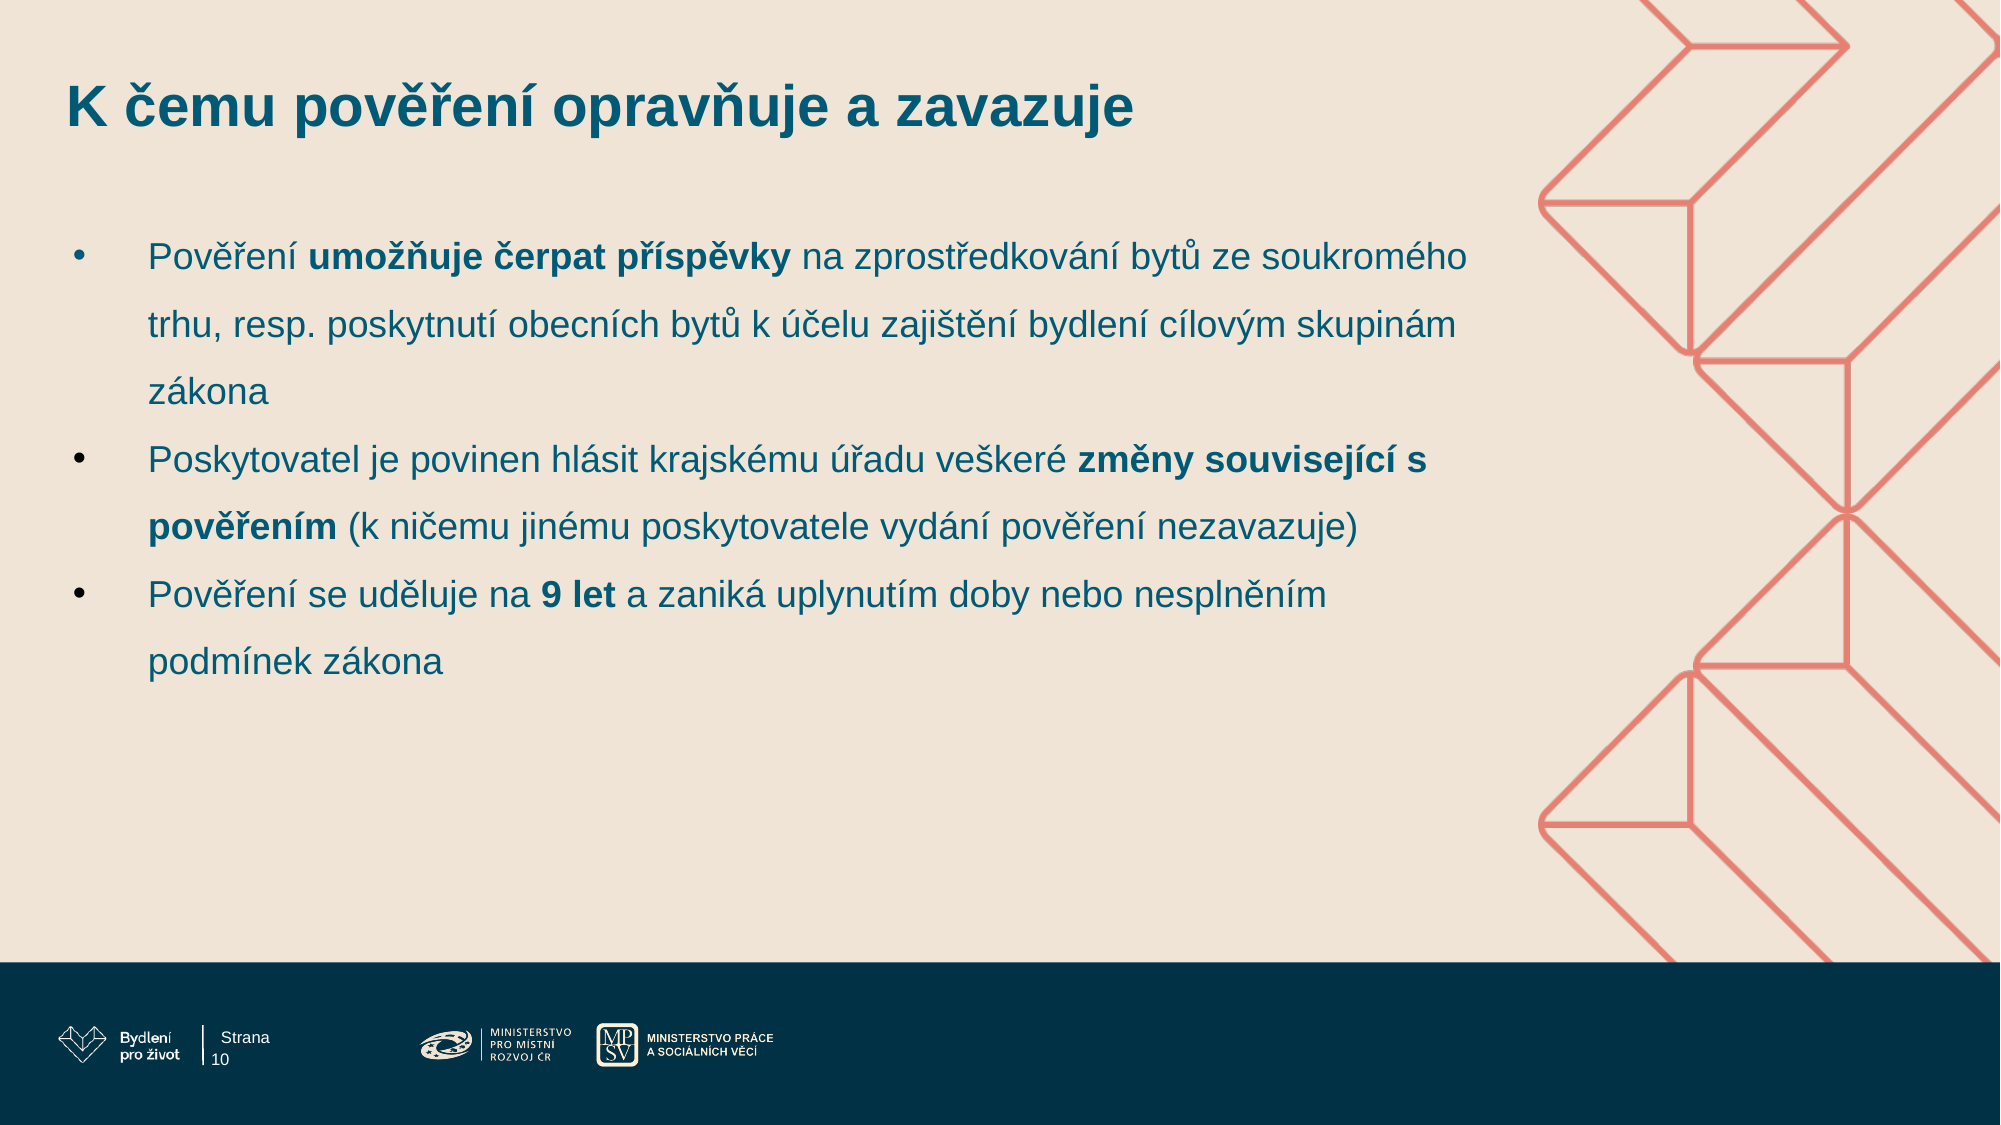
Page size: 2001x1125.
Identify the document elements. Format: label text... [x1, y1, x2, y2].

picture [648, 1035, 658, 1041]
picture [121, 1032, 131, 1042]
picture [1538, 0, 2000, 962]
text_box K čemu pověření opravňuje a zavazuje [51, 60, 1398, 146]
text_box Strana [206, 1019, 340, 1054]
text_box Pověření umožňuje čerpat příspěvky na zprostředkování bytů ze soukromého trhu, resp. poskytnutí obecních bytů k účelu zajištění bydlení cílovým skupinám zákona Poskytovatel je povinen hlásit krajskému úřadu veškeré změny související s pověřením (k ničemu jinému poskytovatele vydání pověření nezavazuje) Pověření se uděluje na 9 let a zaniká uplynutím doby nebo nesplněním podmínek zákona [58, 202, 1506, 690]
picture [422, 1042, 458, 1059]
text_box 10 [195, 1040, 245, 1076]
picture [121, 1052, 126, 1062]
picture [148, 1049, 157, 1059]
picture [597, 1024, 638, 1066]
text_box [0, 962, 1538, 1125]
picture [425, 1032, 472, 1055]
